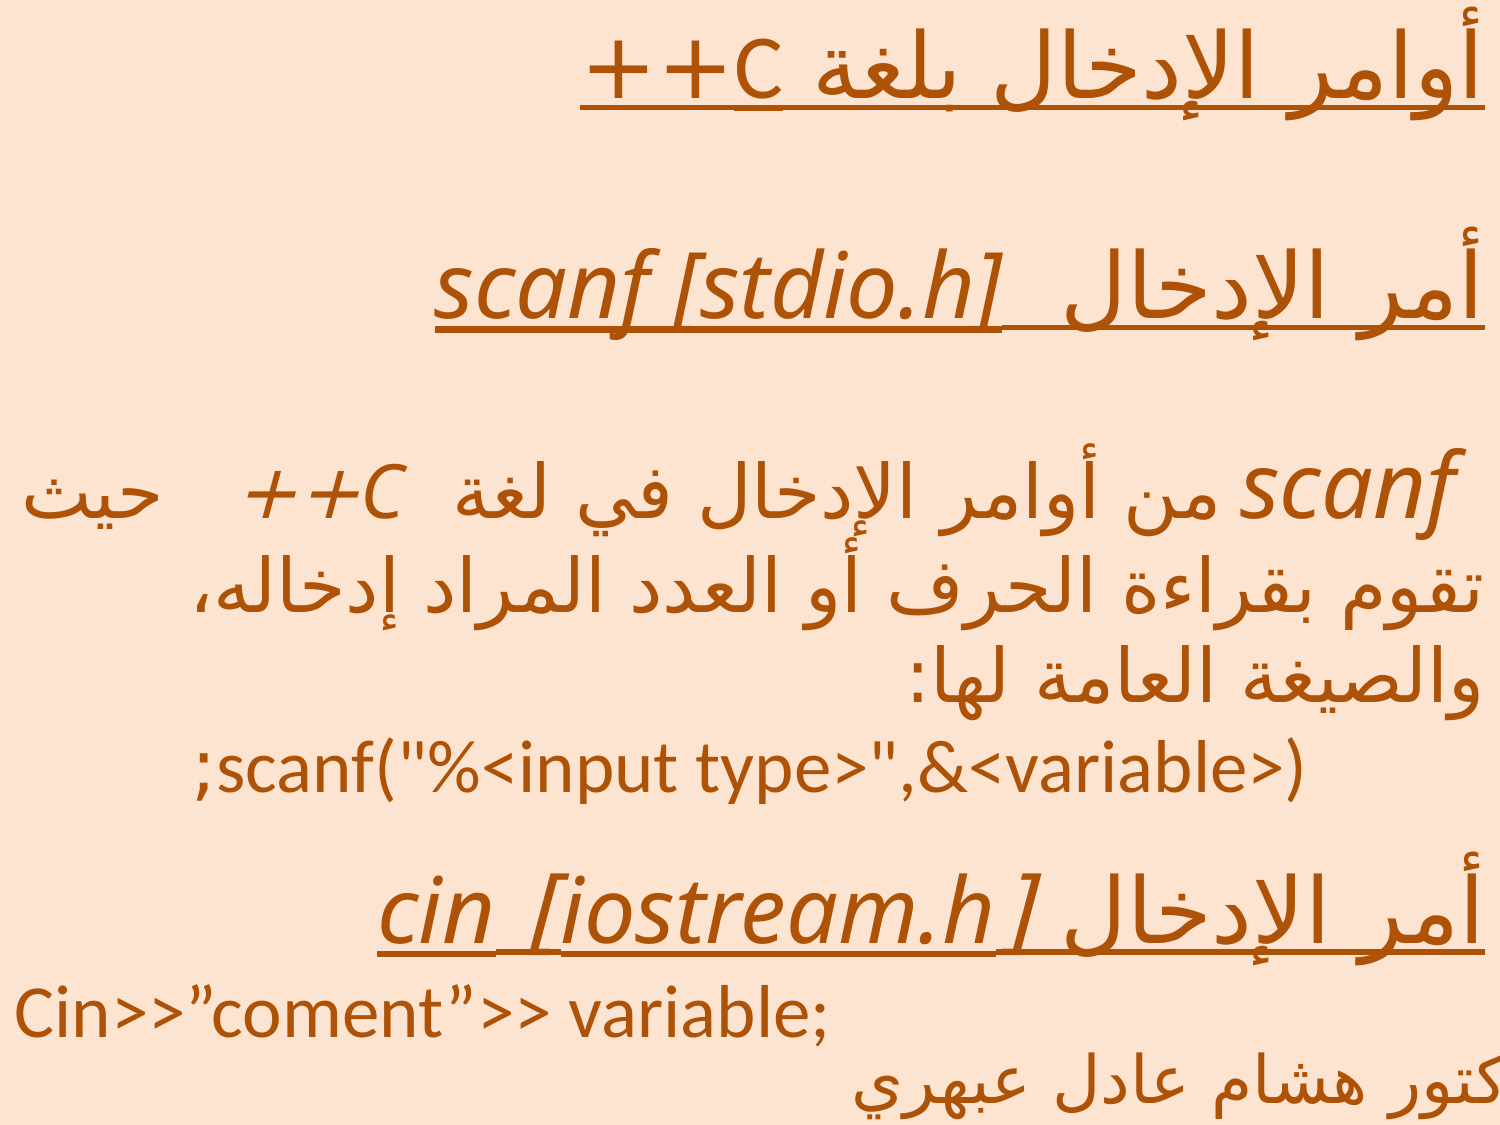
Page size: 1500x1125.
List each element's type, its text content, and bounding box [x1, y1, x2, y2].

text_box أوامر الإدخال بلغة C++ أمر الإدخال scanf [stdio.h] scanf من أوامر الإدخال في لغة C++ حيث تقوم بقراءة الحرف أو العدد المراد إدخاله، والصيغة العامة لها: scanf("%<input type>",&<variable>); أمر الإدخال [iostream.h] cin Cin>>”coment”>> variable; [0, 0, 1500, 1125]
